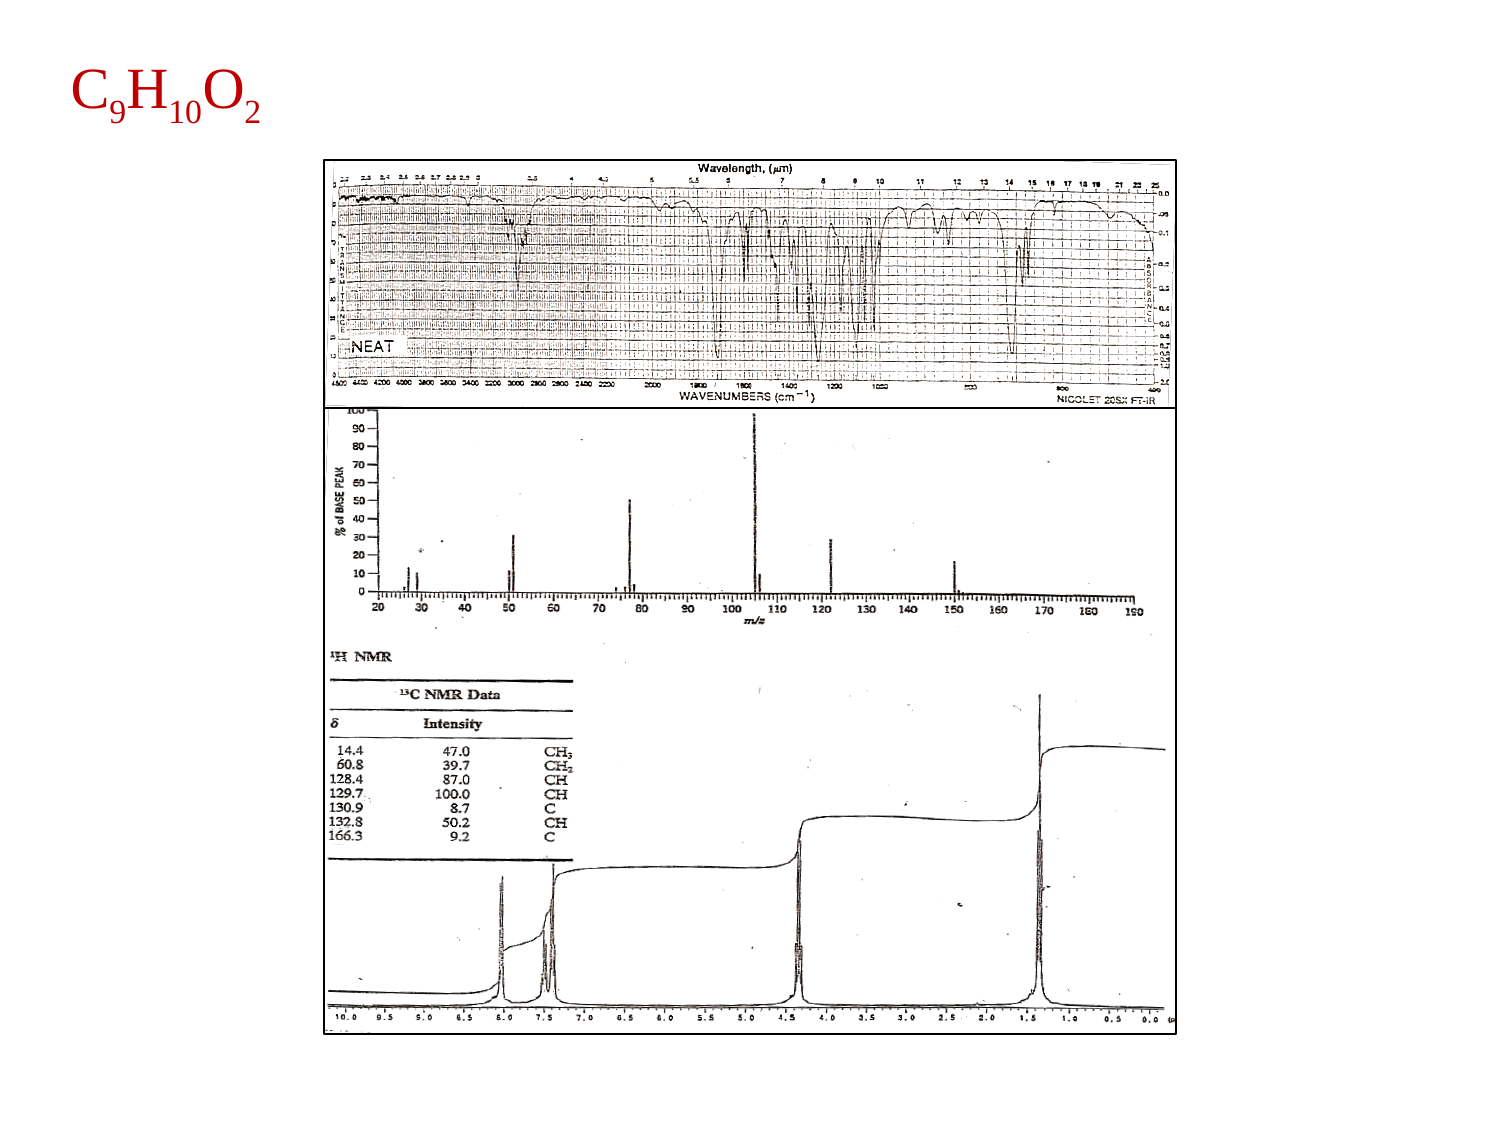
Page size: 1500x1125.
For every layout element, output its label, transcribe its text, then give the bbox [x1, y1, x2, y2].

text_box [324, 160, 1176, 1034]
text_box C9H10O2 [55, 42, 277, 138]
